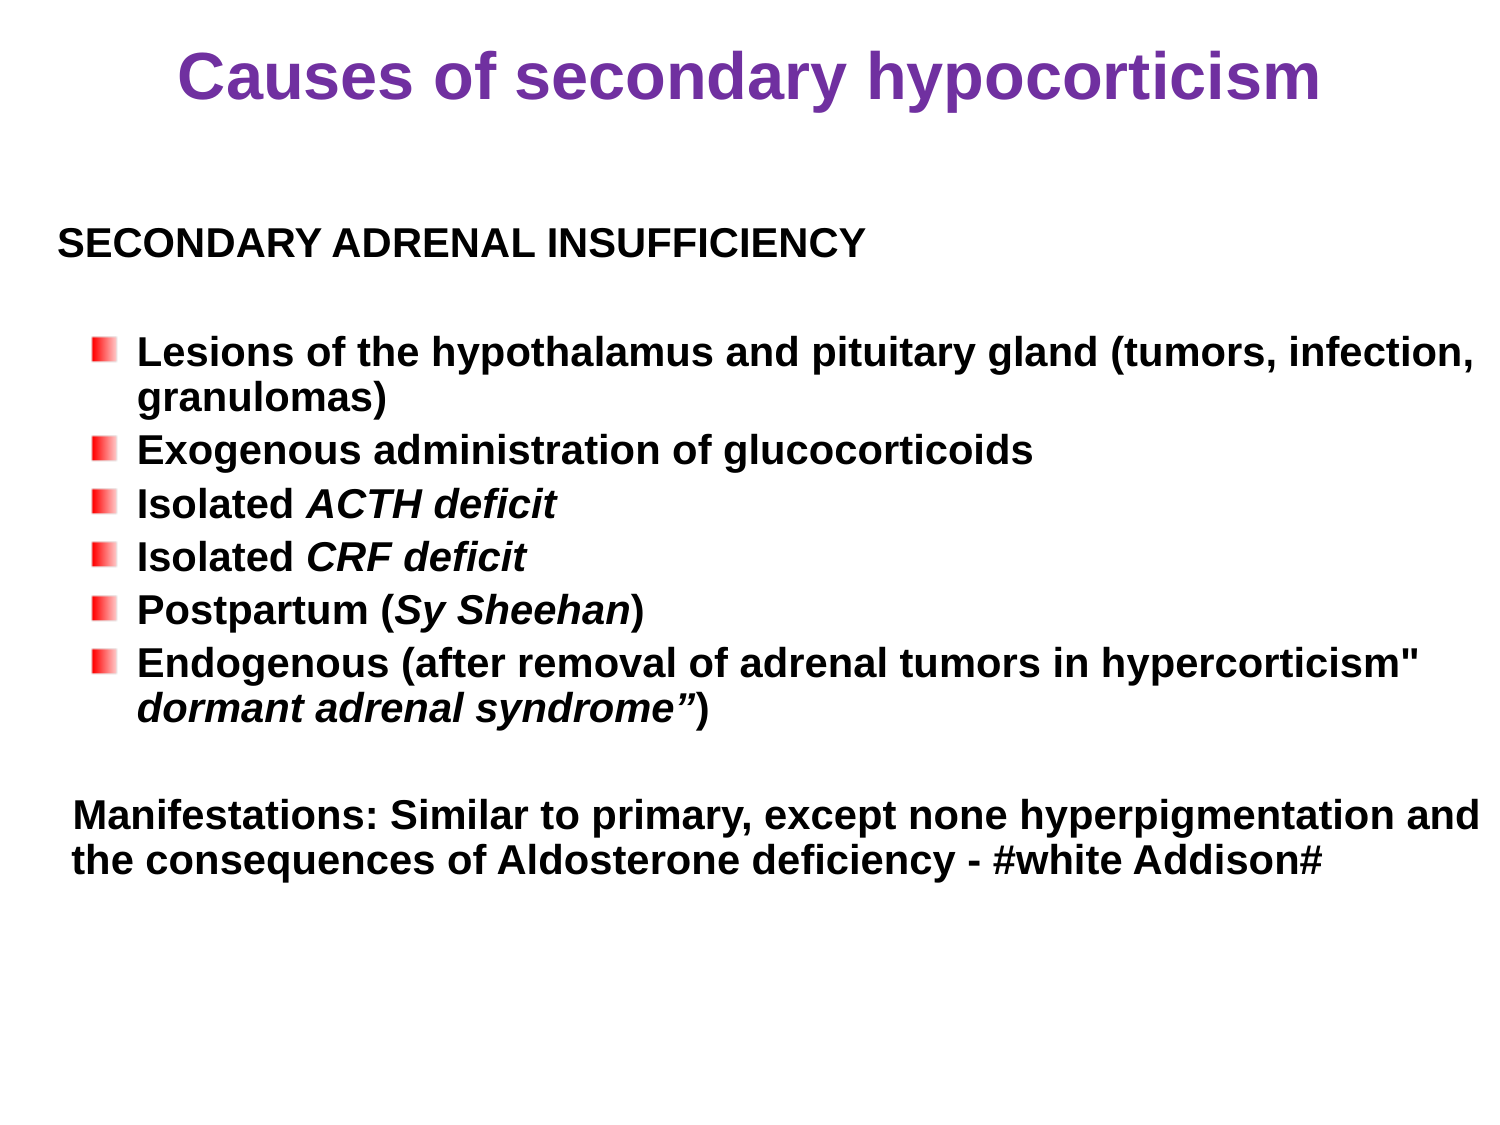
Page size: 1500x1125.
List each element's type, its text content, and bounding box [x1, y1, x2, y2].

picture [90, 540, 120, 570]
picture [90, 594, 120, 624]
list SECONDARY ADRENAL INSUFFICIENCY Lesions of the hypothalamus and pituitary gland (tumors, infection, granulomas) Exogenous administration of glucocorticoids Isolated ACTH deficit Isolated CRF deficit Postpartum (Sy Sheehan) Endogenous (after removal of adrenal tumors in hypercorticism" dormant adrenal syndrome”) Manifestations: Similar to primary, except none hyperpigmentation and the consequences of Aldosterone deficiency - #white Addison# [0, 207, 1500, 1006]
picture [90, 335, 120, 365]
picture [90, 647, 120, 677]
title Causes of secondary hypocorticism [0, 0, 1500, 146]
picture [90, 487, 120, 517]
picture [90, 434, 120, 464]
